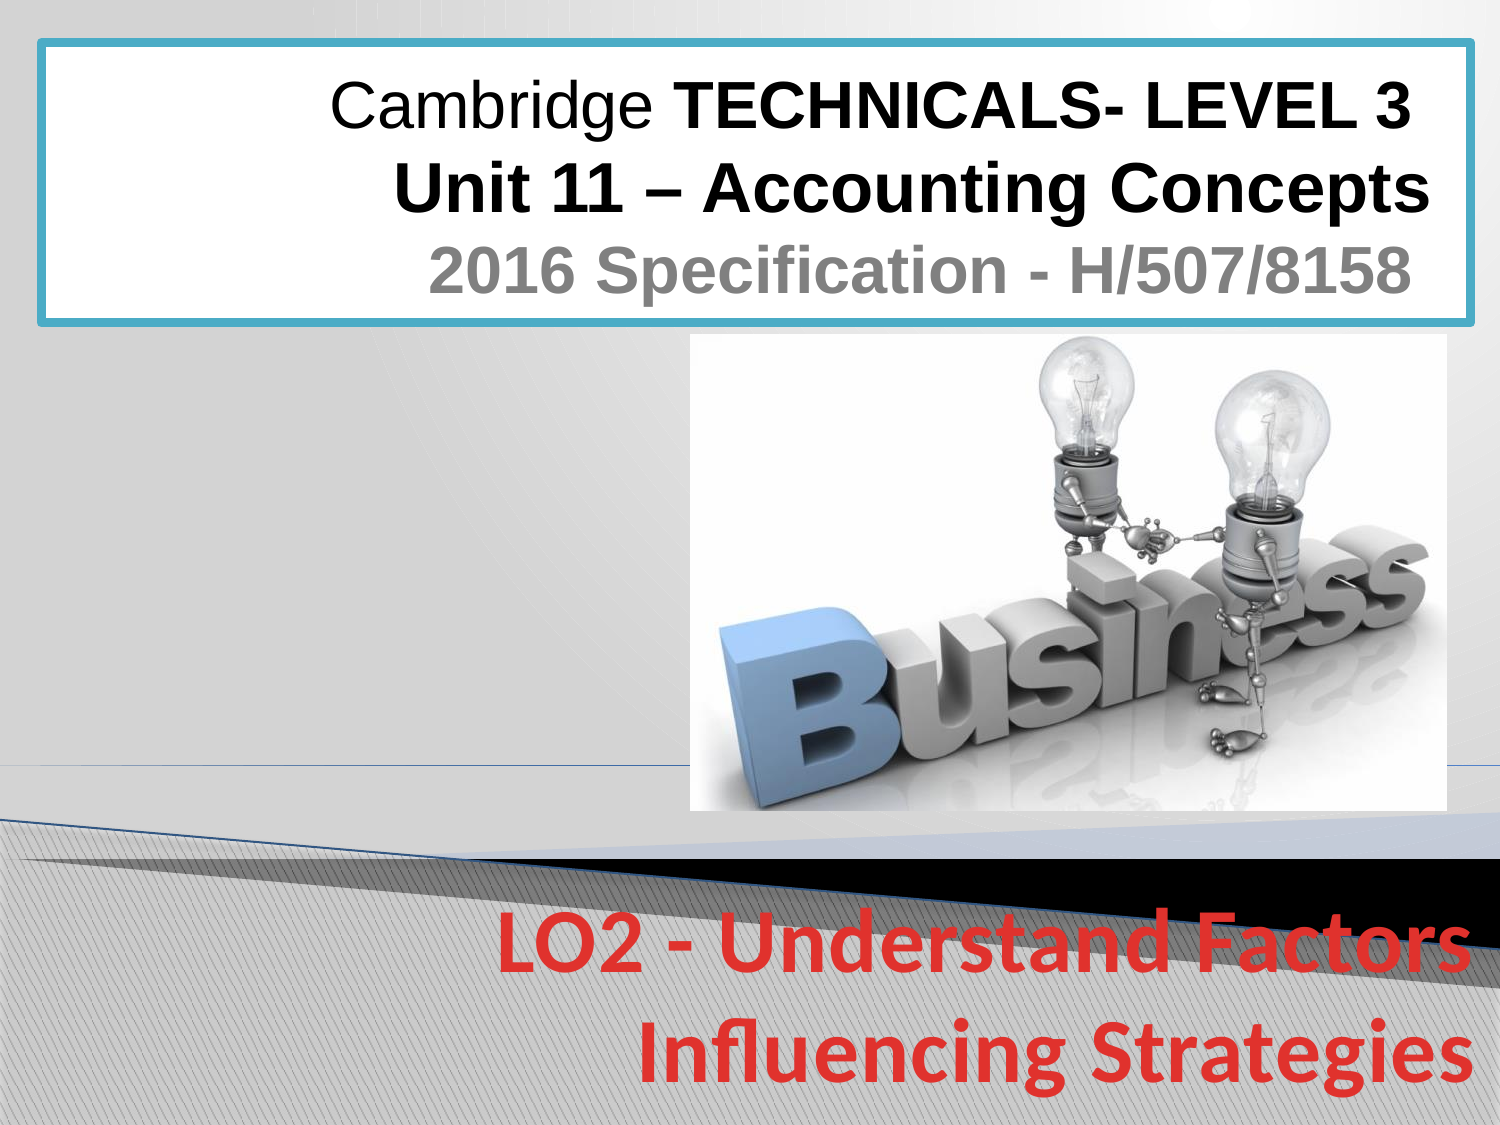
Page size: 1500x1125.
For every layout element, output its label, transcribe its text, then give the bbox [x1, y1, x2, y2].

text_box [37, 38, 1475, 327]
subtitle LO2 - Understand Factors Influencing Strategies [53, 873, 1495, 1000]
picture [5, 859, 591, 873]
picture [1495, 951, 1500, 989]
picture [690, 334, 1448, 811]
text_box Cambridge TECHNICALS- LEVEL 3 Unit 11 – Accounting Concepts 2016 Specification - H/507/8158 [53, 54, 1447, 315]
